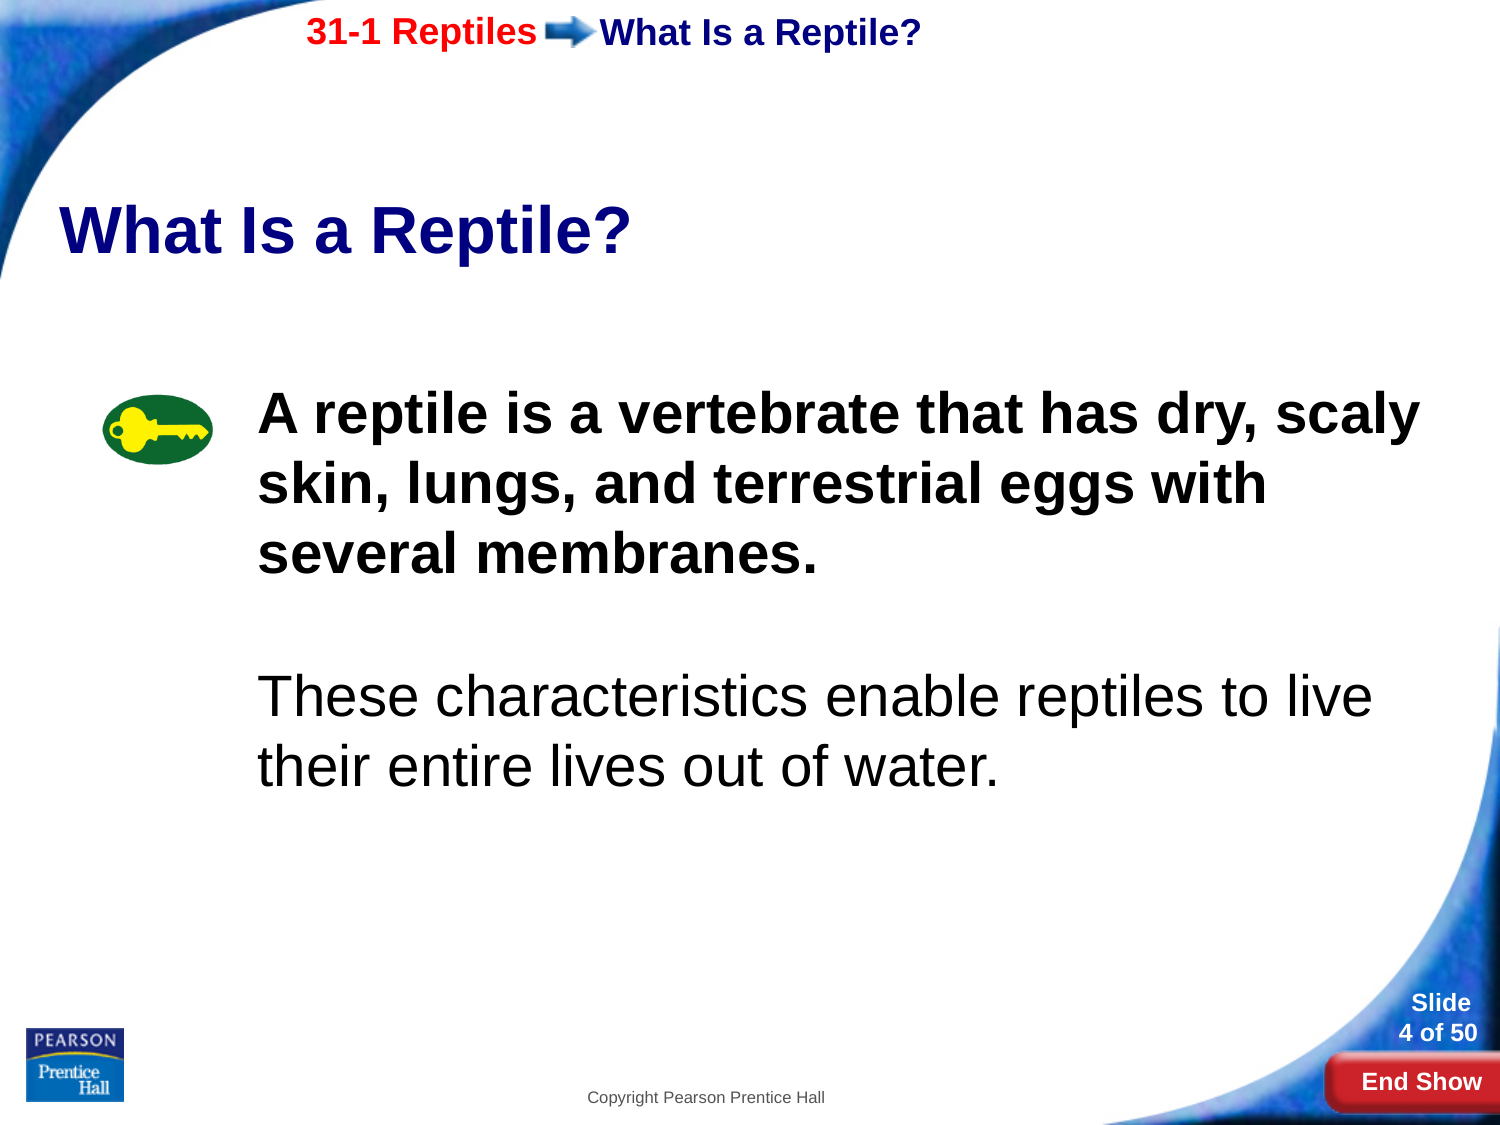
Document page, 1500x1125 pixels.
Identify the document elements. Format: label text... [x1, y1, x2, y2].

picture [0, 0, 1500, 1125]
list What Is a Reptile? A reptile is a vertebrate that has dry, scaly skin, lungs, and terrestrial eggs with several membranes. These characteristics enable reptiles to live their entire lives out of water. [44, 179, 1500, 938]
footer Copyright Pearson Prentice Hall [468, 1078, 945, 1105]
title What Is a Reptile? [584, 0, 1254, 76]
